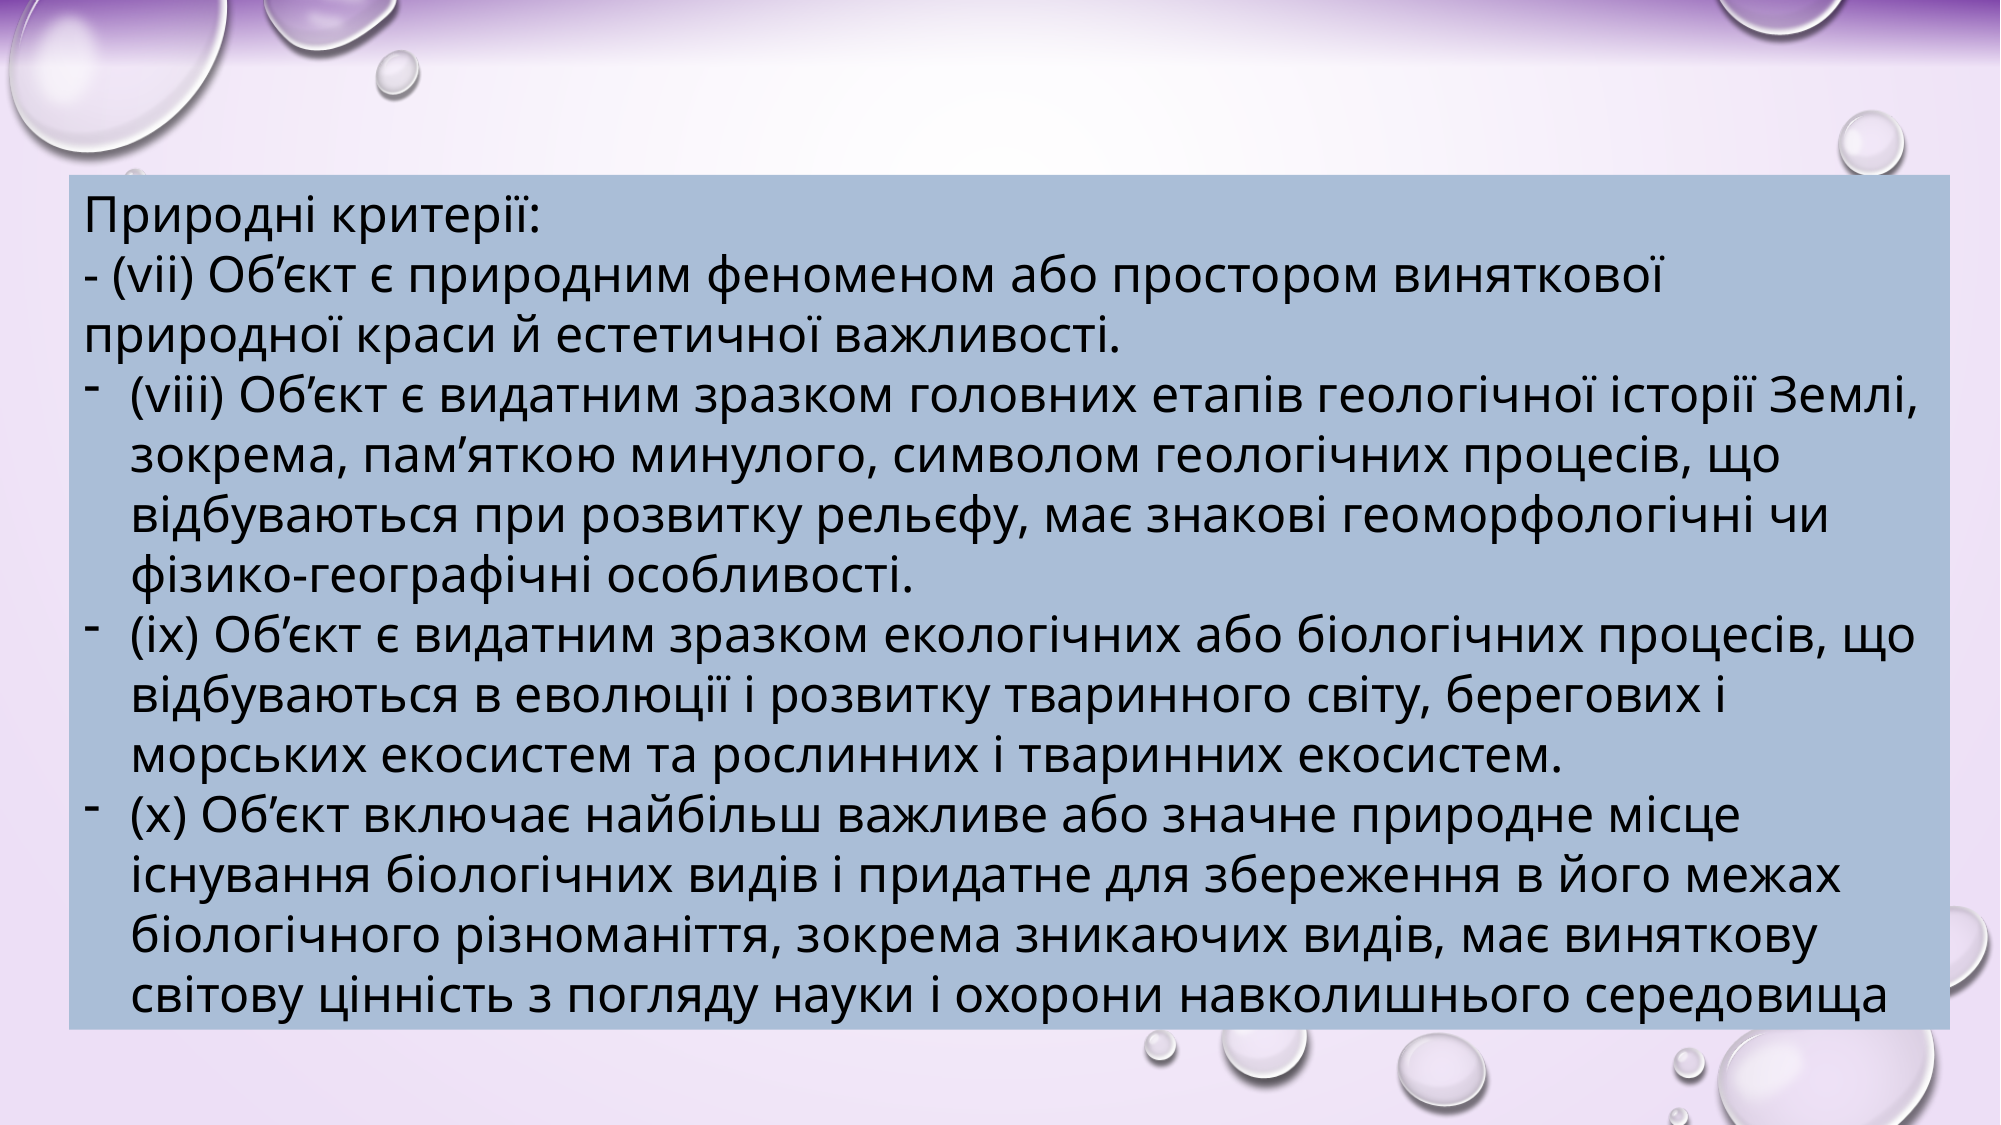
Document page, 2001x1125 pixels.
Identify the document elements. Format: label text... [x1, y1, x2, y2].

text_box Природні критерії: - (vii) Об’єкт є природним феноменом або простором виняткової природної краси й естетичної важливості. (viii) Об’єкт є видатним зразком головних етапів геологічної історії Землі, зокрема, пам’яткою минулого, символом геологічних процесів, що відбуваються при розвитку рельєфу, має знакові геоморфологічні чи фізико-географічні особливості. (ix) Об’єкт є видатним зразком екологічних або біологічних процесів, що відбуваються в еволюції і розвитку тваринного світу, берегових і морських екосистем та рослинних і тваринних екосистем. (x) Об’єкт включає найбільш важливе або значне природне місце існування біологічних видів і придатне для збереження в його межах біологічного різноманіття, зокрема зникаючих видів, має виняткову світову цінність з погляду науки і охорони навколишнього середовища [69, 174, 1950, 1030]
picture [0, 0, 2000, 1125]
